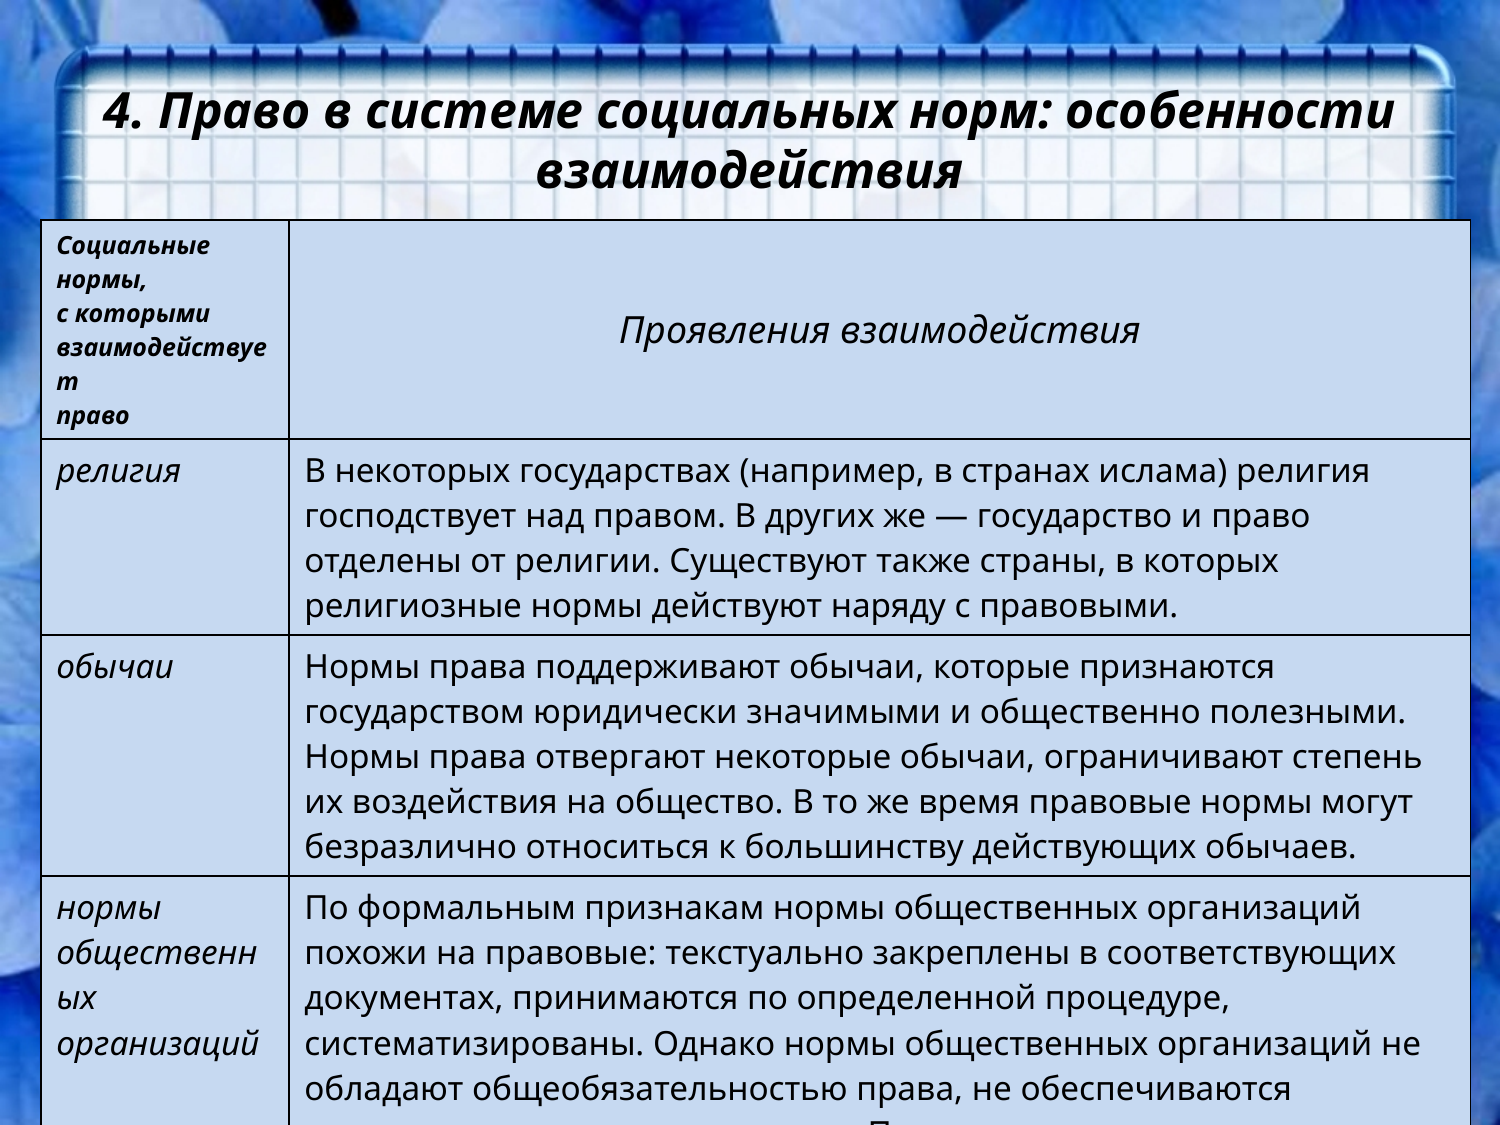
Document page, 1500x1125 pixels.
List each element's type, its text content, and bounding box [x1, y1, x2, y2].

table_cell нормы общественных организаций [42, 877, 288, 1125]
table_header Проявления взаимодействия [290, 221, 1470, 438]
title 4. Право в системе социальных норм: особенности взаимодействия [75, 45, 1425, 219]
table_cell В некоторых государствах (например, в странах ислама) религия господствует над правом. В других же — государство и право отделены от религии. Существуют также страны, в которых религиозные нормы действуют наряду с правовыми. [290, 440, 1470, 634]
table_cell Нормы права поддерживают обычаи, которые признаются государством юридически значимыми и общественно полезными. Нормы права отвергают некоторые обычаи, ограничивают степень их воздействия на общество. В то же время правовые нормы могут безразлично относиться к большинству действующих обычаев. [290, 636, 1470, 875]
table_cell обычаи [42, 636, 288, 875]
table_cell религия [42, 440, 288, 634]
table_header Социальные нормы, с которыми взаимодействует право [42, 221, 288, 438]
footer www.sliderpoint.org [512, 1042, 988, 1103]
picture [0, 0, 1500, 1125]
table_cell По формальным признакам нормы общественных организаций похожи на правовые: текстуально закреплены в соответствующих документах, принимаются по определенной процедуре, систематизированы. Однако нормы общественных организаций не обладают общеобязательностью права, не обеспечиваются государственным принуждением. Предметом регулирования норм общественных организаций являются отношения, не урегулированные юридически. [290, 877, 1470, 1125]
